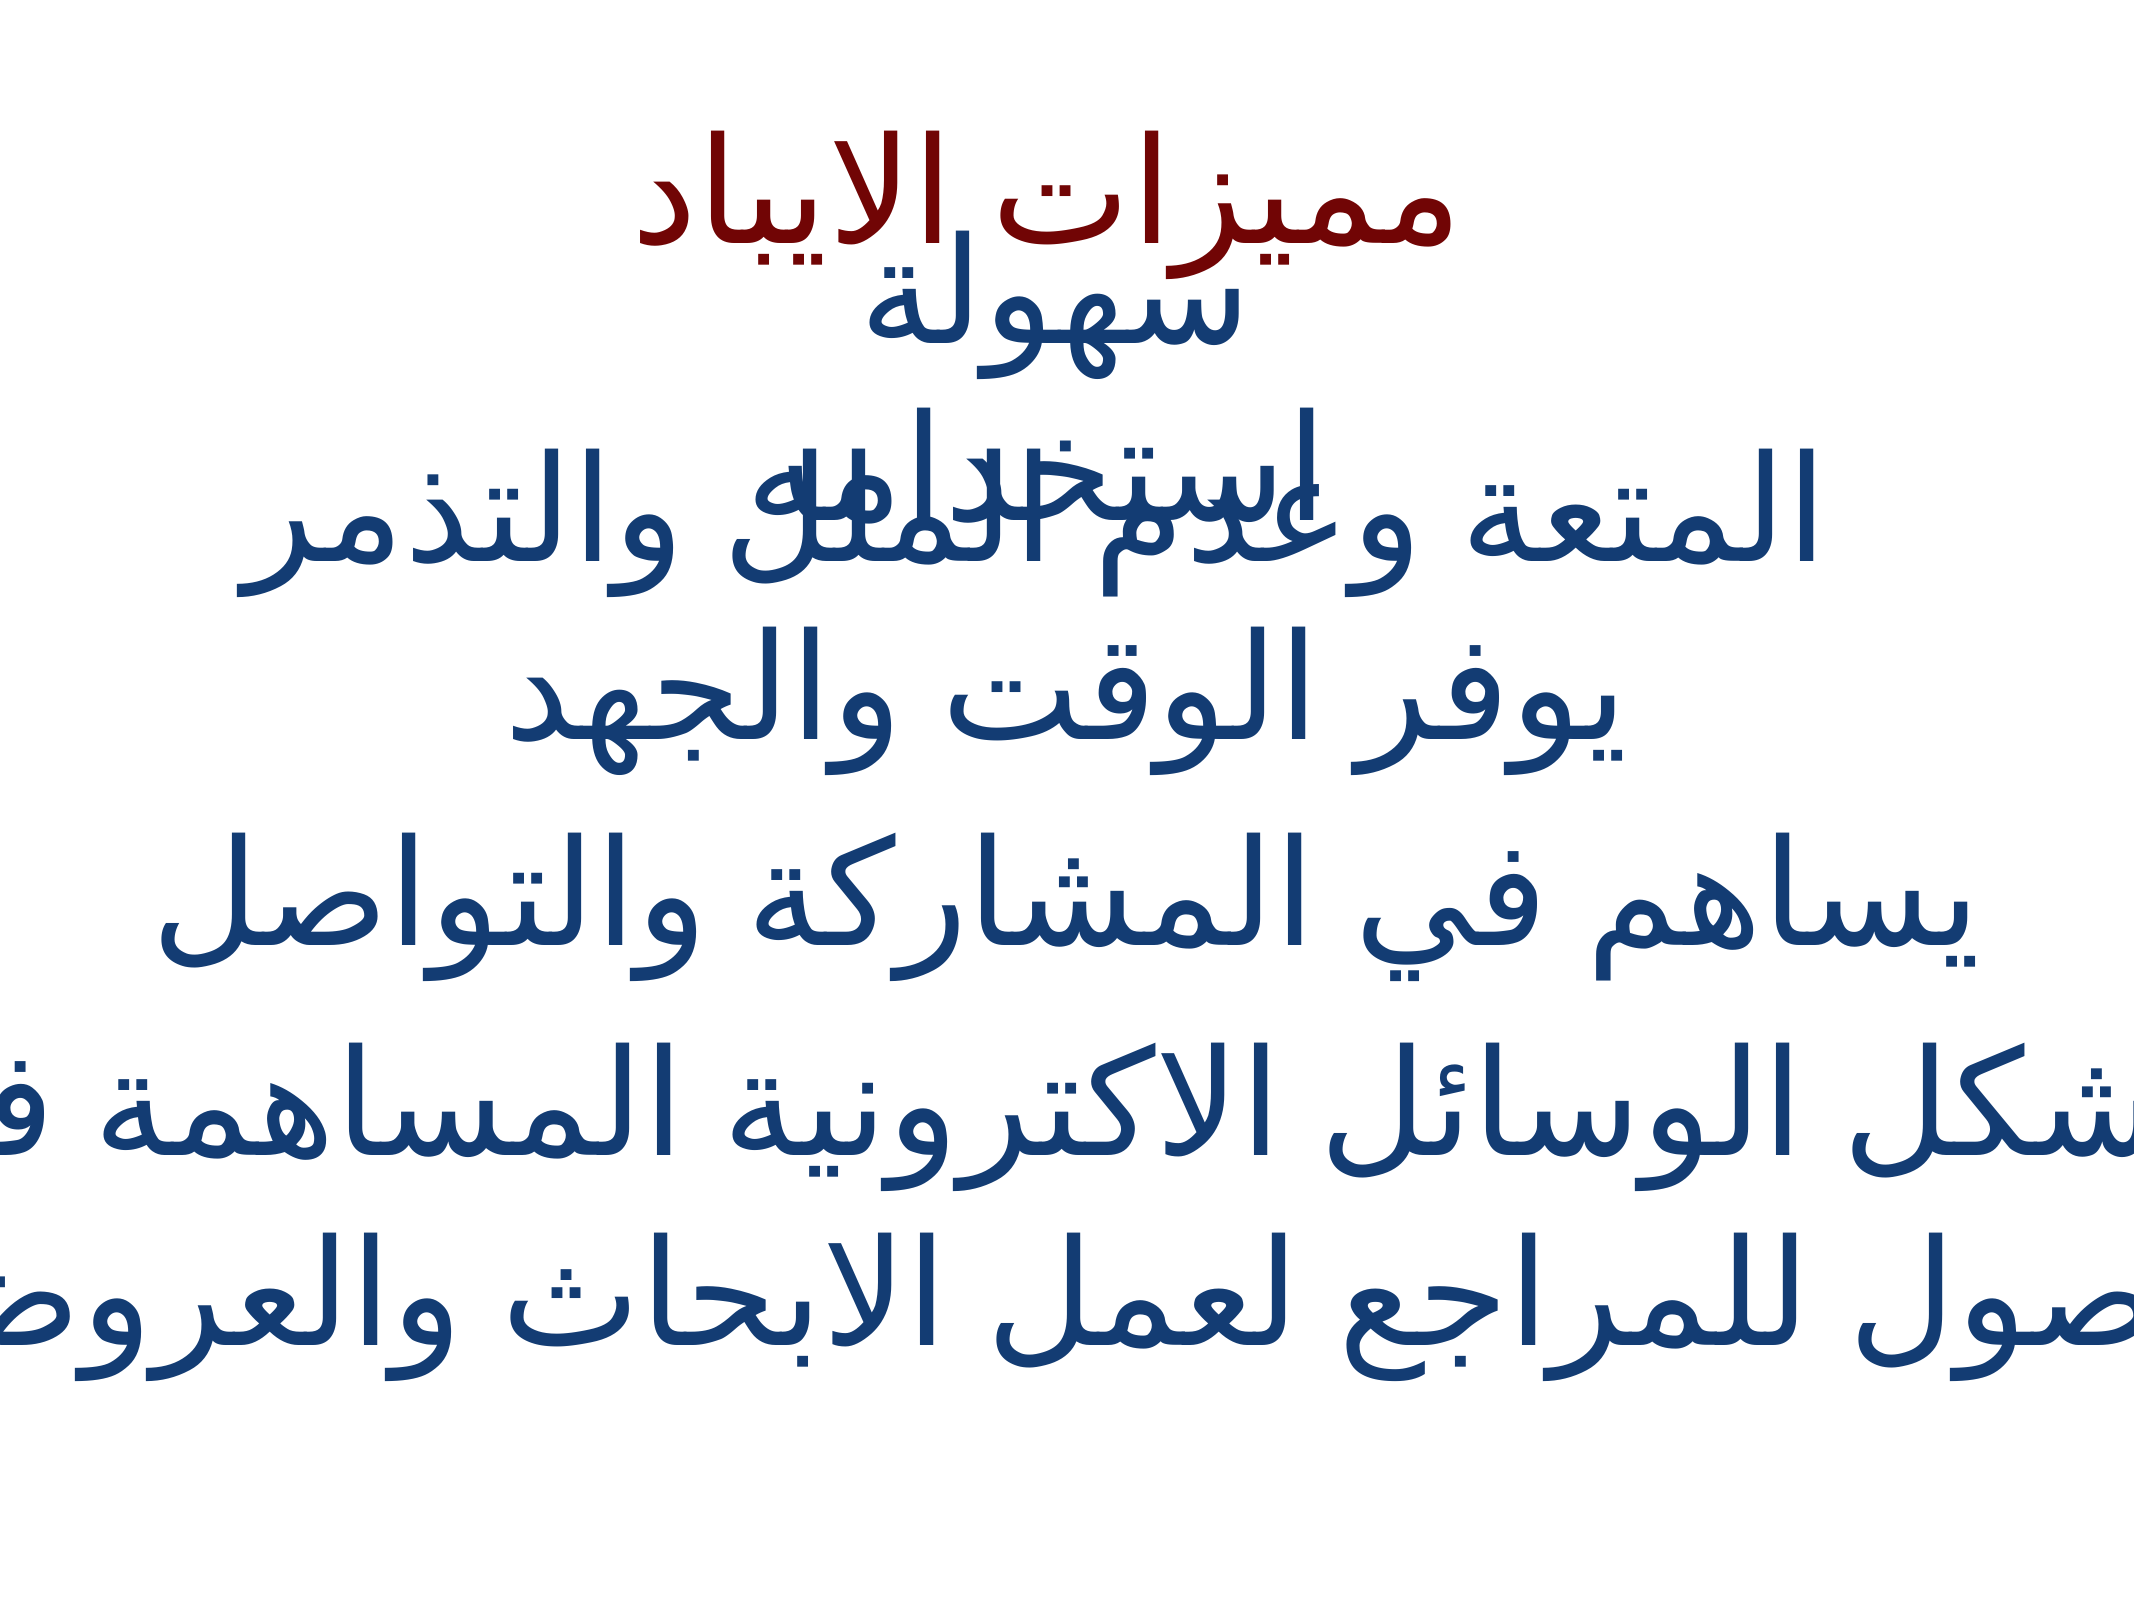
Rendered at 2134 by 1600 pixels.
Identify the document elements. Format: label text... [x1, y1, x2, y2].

text_box سهولة استخدامه [718, 187, 1355, 405]
text_box مميزات الايباد [622, 87, 1511, 282]
text_box سهولة الوصول للمراجع لعمل الابحاث والعروض التقدمية [0, 1189, 2134, 1384]
text_box تعدد وتنوع وتشكل الوسائل الاكترونية المساهمة في هذا التعليم [0, 998, 2134, 1189]
text_box يساهم في المشاركة والتواصل [142, 789, 1991, 984]
text_box يوفر الوقت والجهد [495, 583, 1638, 778]
text_box المتعة وعدم الملل والتذمر [235, 405, 1838, 600]
